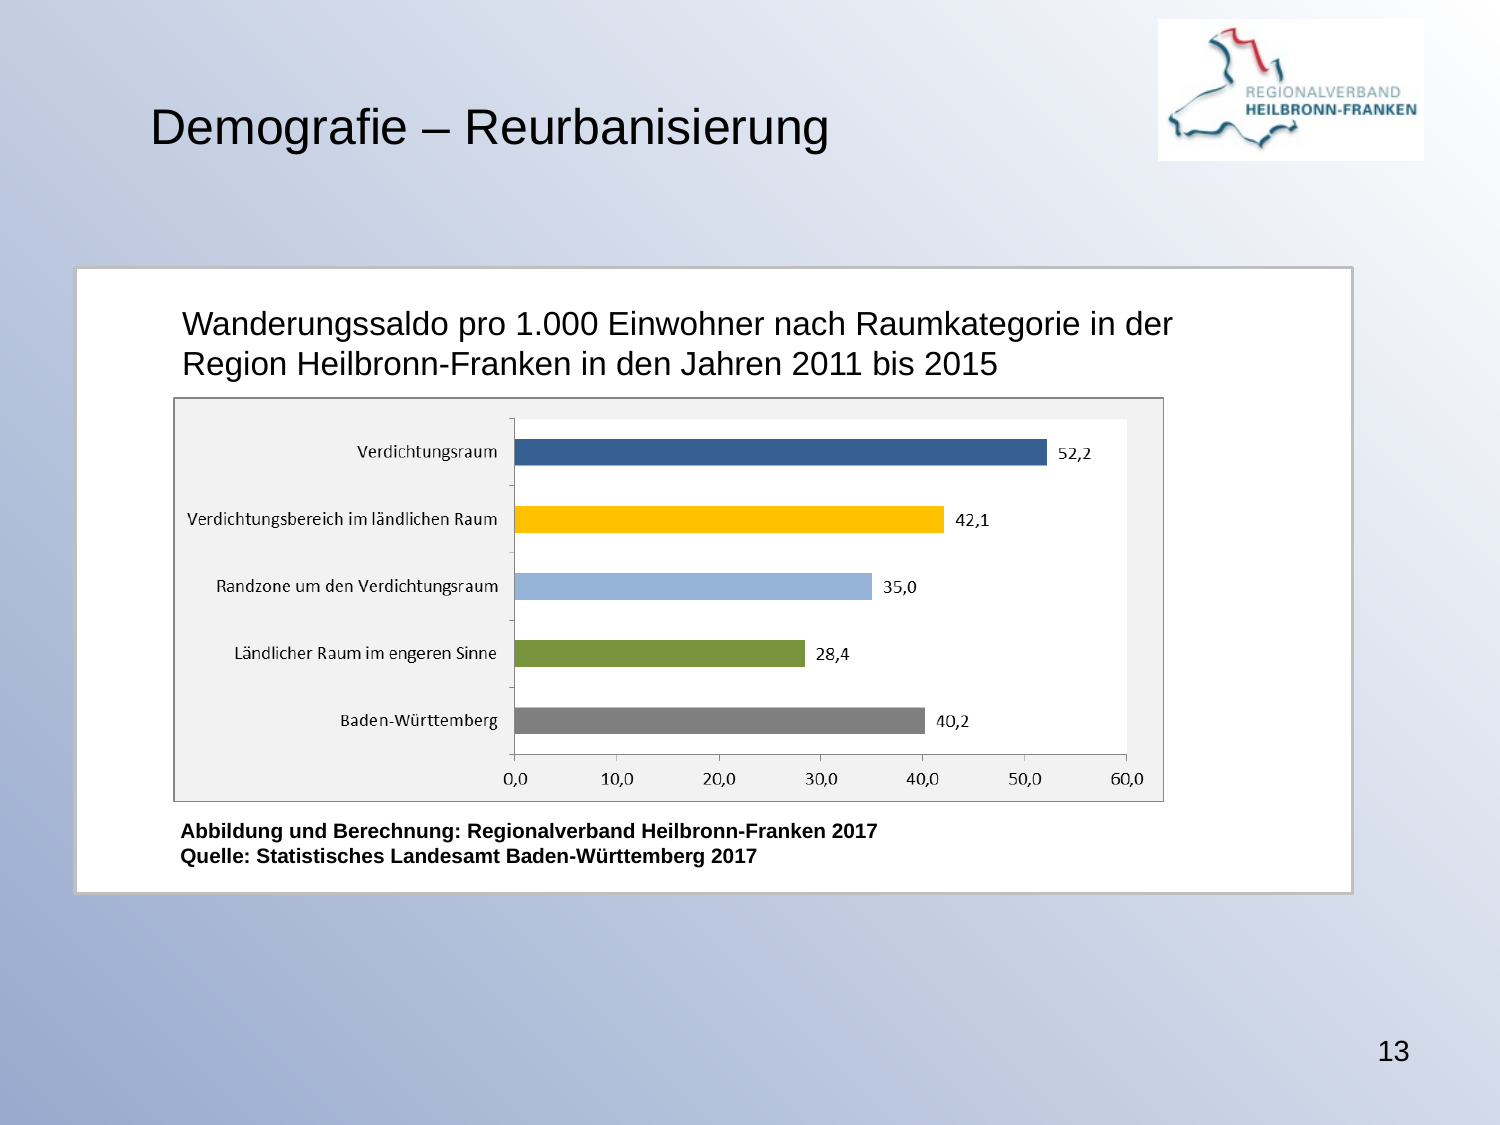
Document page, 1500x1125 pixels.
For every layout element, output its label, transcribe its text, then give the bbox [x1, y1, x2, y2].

text_box Abbildung und Berechnung: Regionalverband Heilbronn-Franken 2017 Quelle: Statistisches Landesamt Baden-Württemberg 2017 [165, 810, 893, 876]
title Demografie – Reurbanisierung [135, 31, 1402, 219]
text_box Wanderungssaldo pro 1.000 Einwohner nach Raumkategorie in der Region Heilbronn-Franken in den Jahren 2011 bis 2015 [167, 294, 1199, 390]
slide_number 13 [1074, 1047, 1425, 1103]
text_box [74, 231, 1425, 1047]
picture [173, 396, 1164, 803]
picture [1158, 19, 1424, 161]
text_box [73, 265, 1354, 895]
